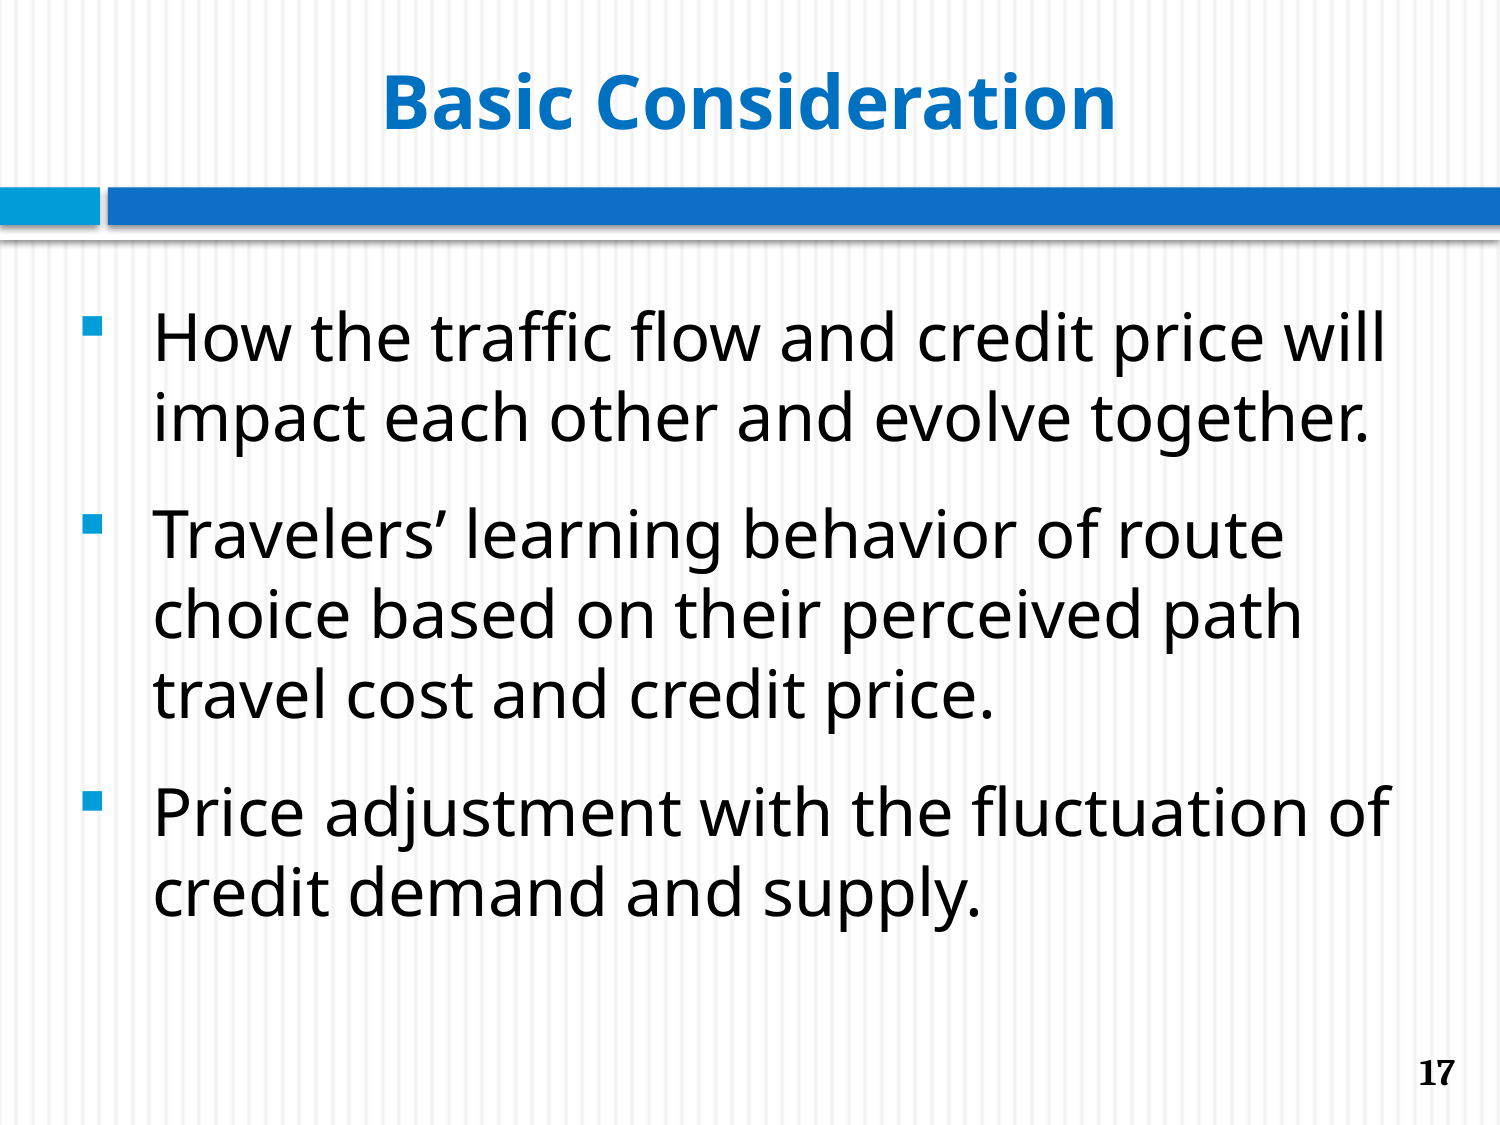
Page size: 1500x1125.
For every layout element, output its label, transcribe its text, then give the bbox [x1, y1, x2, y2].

title Basic Consideration [0, 48, 1500, 152]
slide_number 17 [1387, 1050, 1488, 1091]
text_box How the traffic flow and credit price will impact each other and evolve together. Travelers’ learning behavior of route choice based on their perceived path travel cost and credit price. Price adjustment with the fluctuation of credit demand and supply. [62, 287, 1413, 988]
